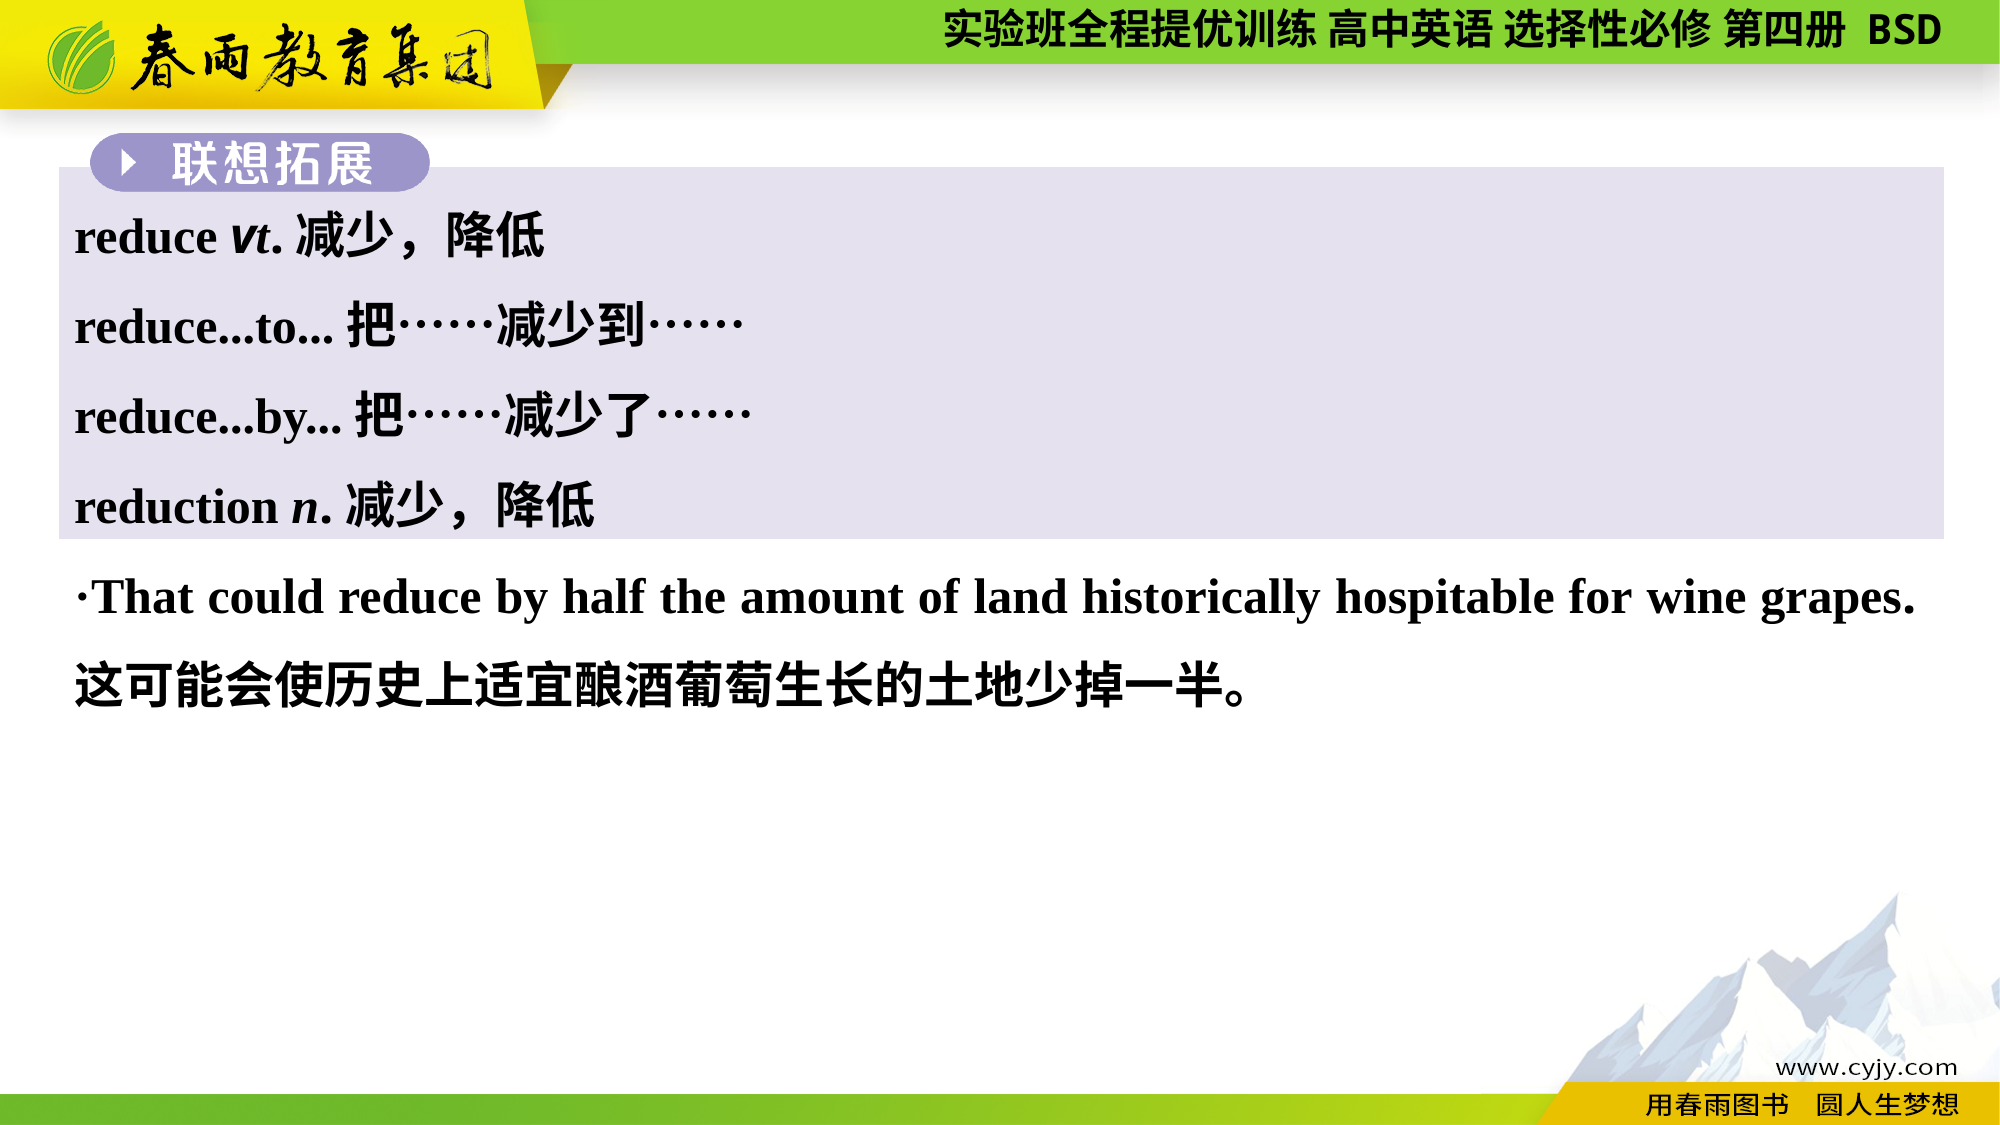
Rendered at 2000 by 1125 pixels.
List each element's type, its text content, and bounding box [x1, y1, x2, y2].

list reduce vt.减少，降低 reduce...to...把……减少到…… reduce...by...把……减少了…… reduction n.减少，降低 ·That could reduce by half the amount of land historically hospitable for wine grapes.这可能会使历史上适宜酿酒葡萄生长的土地少掉一半。 [59, 550, 1944, 715]
picture [0, 0, 2000, 1125]
